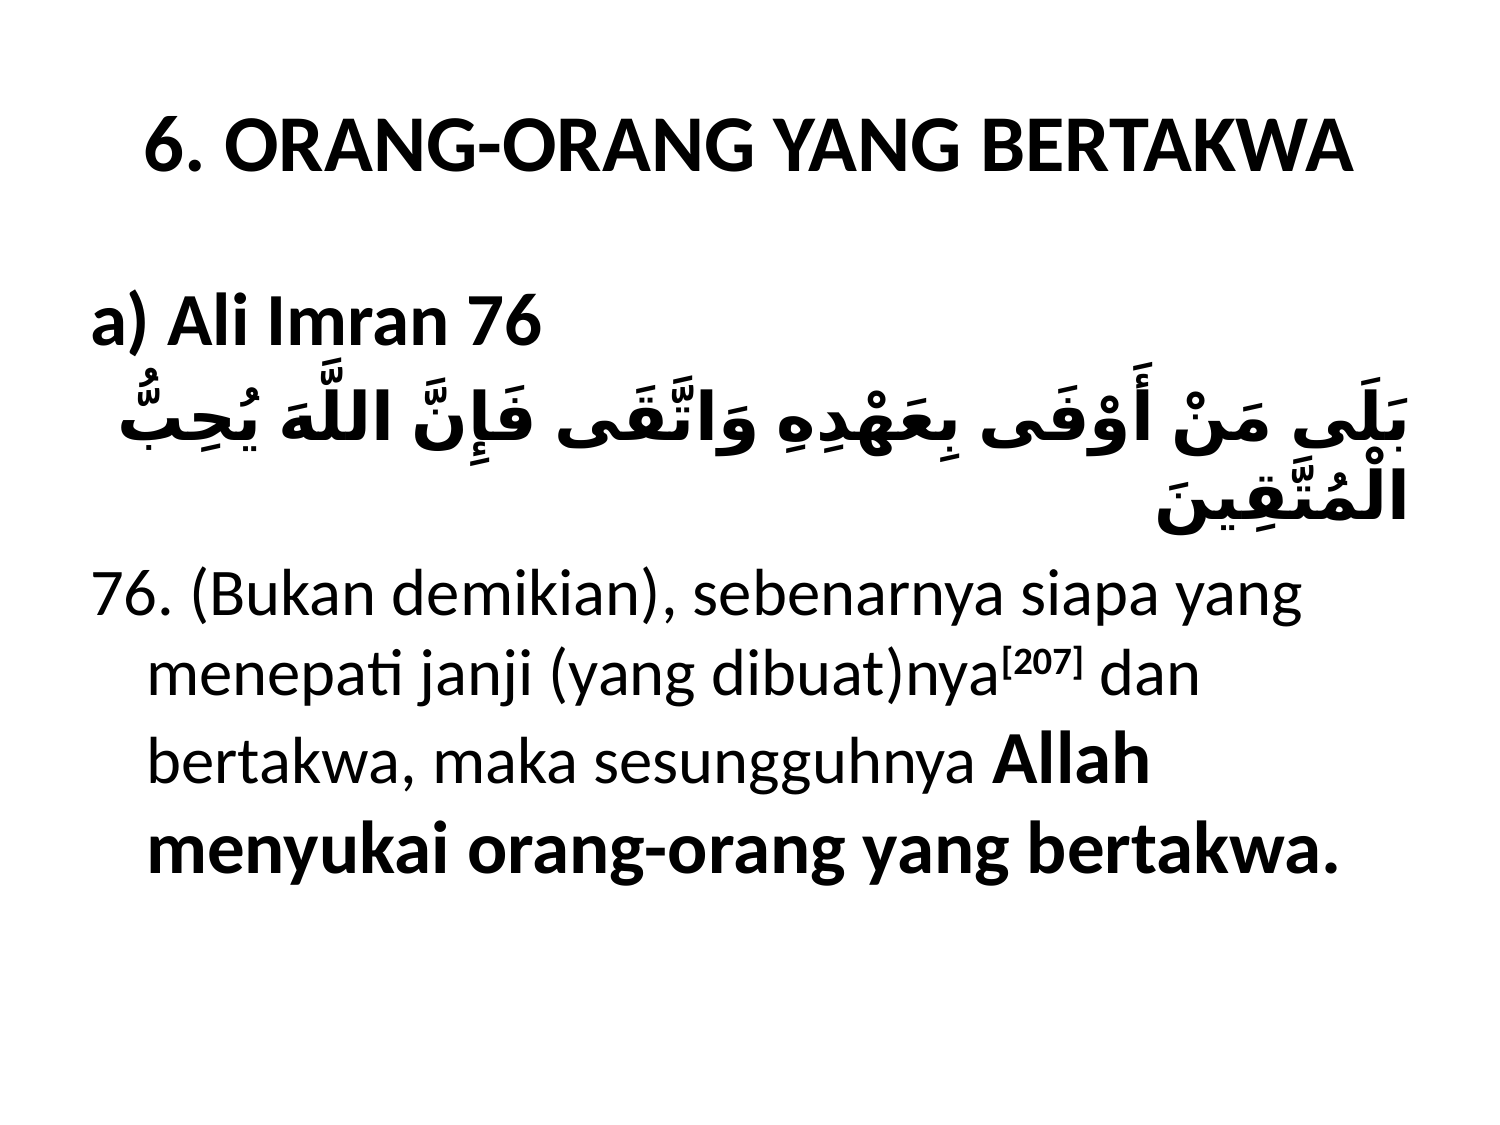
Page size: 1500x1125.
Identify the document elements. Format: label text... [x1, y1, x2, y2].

title 6. ORANG-ORANG YANG BERTAKWA [75, 45, 1425, 233]
list a) Ali Imran 76 بَلَى مَنْ أَوْفَى بِعَهْدِهِ وَاتَّقَى فَإِنَّ اللَّهَ يُحِبُّ الْمُتَّقِينَ 76. (Bukan demikian), sebenarnya siapa yang menepati janji (yang dibuat)nya[207] dan bertakwa, maka sesungguhnya Allah menyukai orang-orang yang bertakwa. [75, 262, 1425, 1005]
